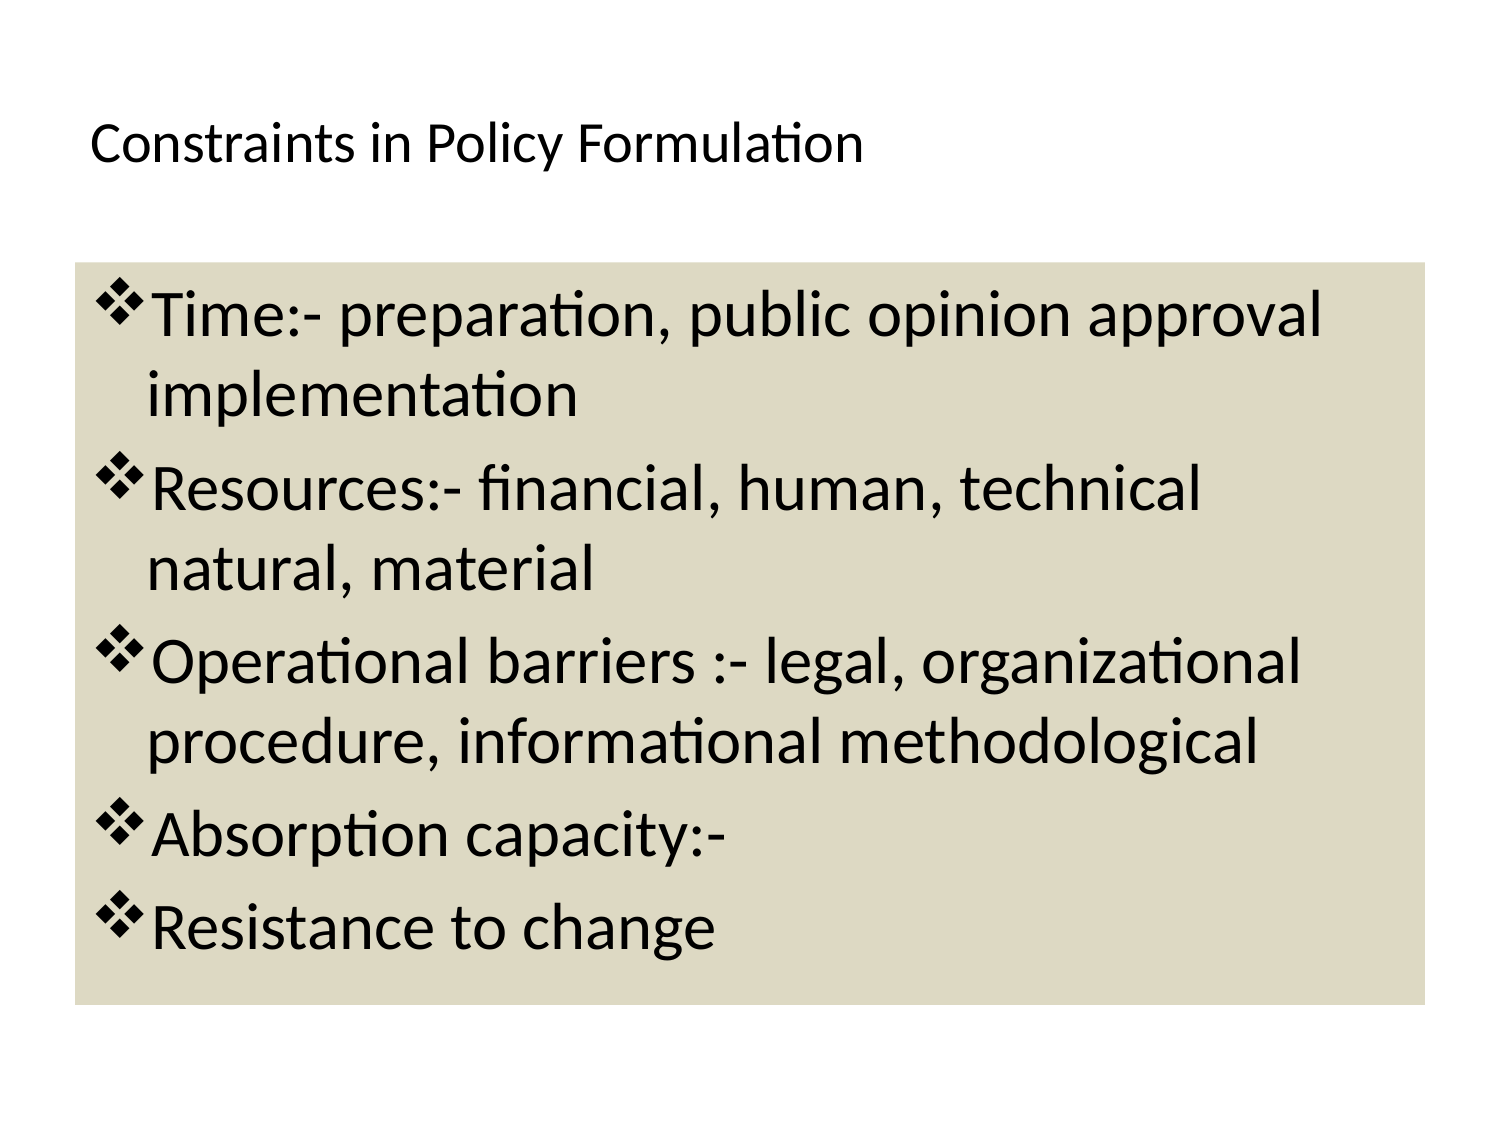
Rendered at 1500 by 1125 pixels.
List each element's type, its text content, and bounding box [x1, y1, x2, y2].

title Constraints in Policy Formulation [75, 45, 1425, 233]
list Time:- preparation, public opinion approval implementation Resources:- financial, human, technical natural, material Operational barriers :- legal, organizational procedure, informational methodological Absorption capacity:- Resistance to change [75, 262, 1425, 1005]
